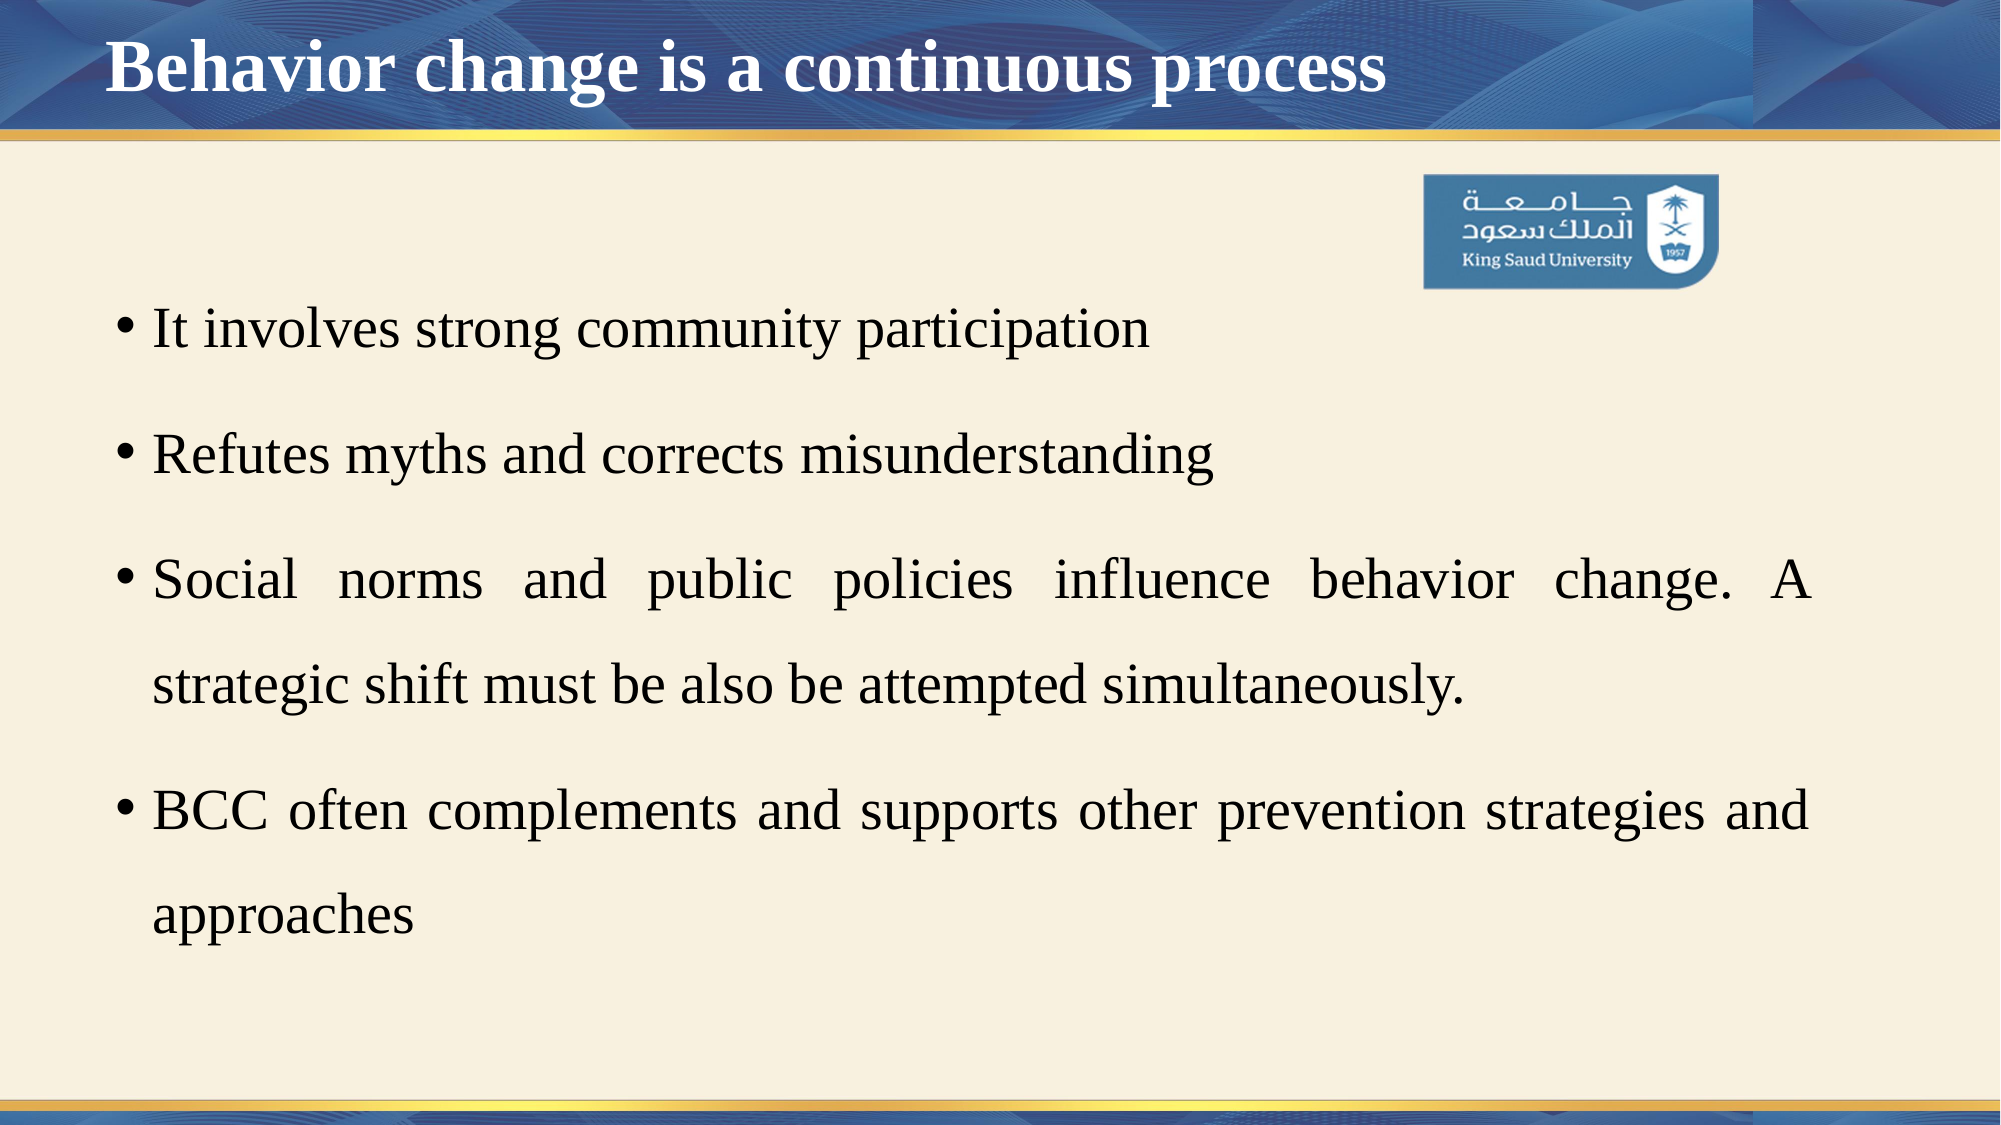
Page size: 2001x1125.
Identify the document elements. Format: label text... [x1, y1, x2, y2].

title Behavior change is a continuous process [90, 0, 1816, 135]
list It involves strong community participation Refutes myths and corrects misunderstanding Social norms and public policies influence behavior change. A strategic shift must be also be attempted simultaneously. BCC often complements and supports other prevention strategies and approaches [100, 246, 1826, 961]
picture [0, 0, 2001, 1125]
